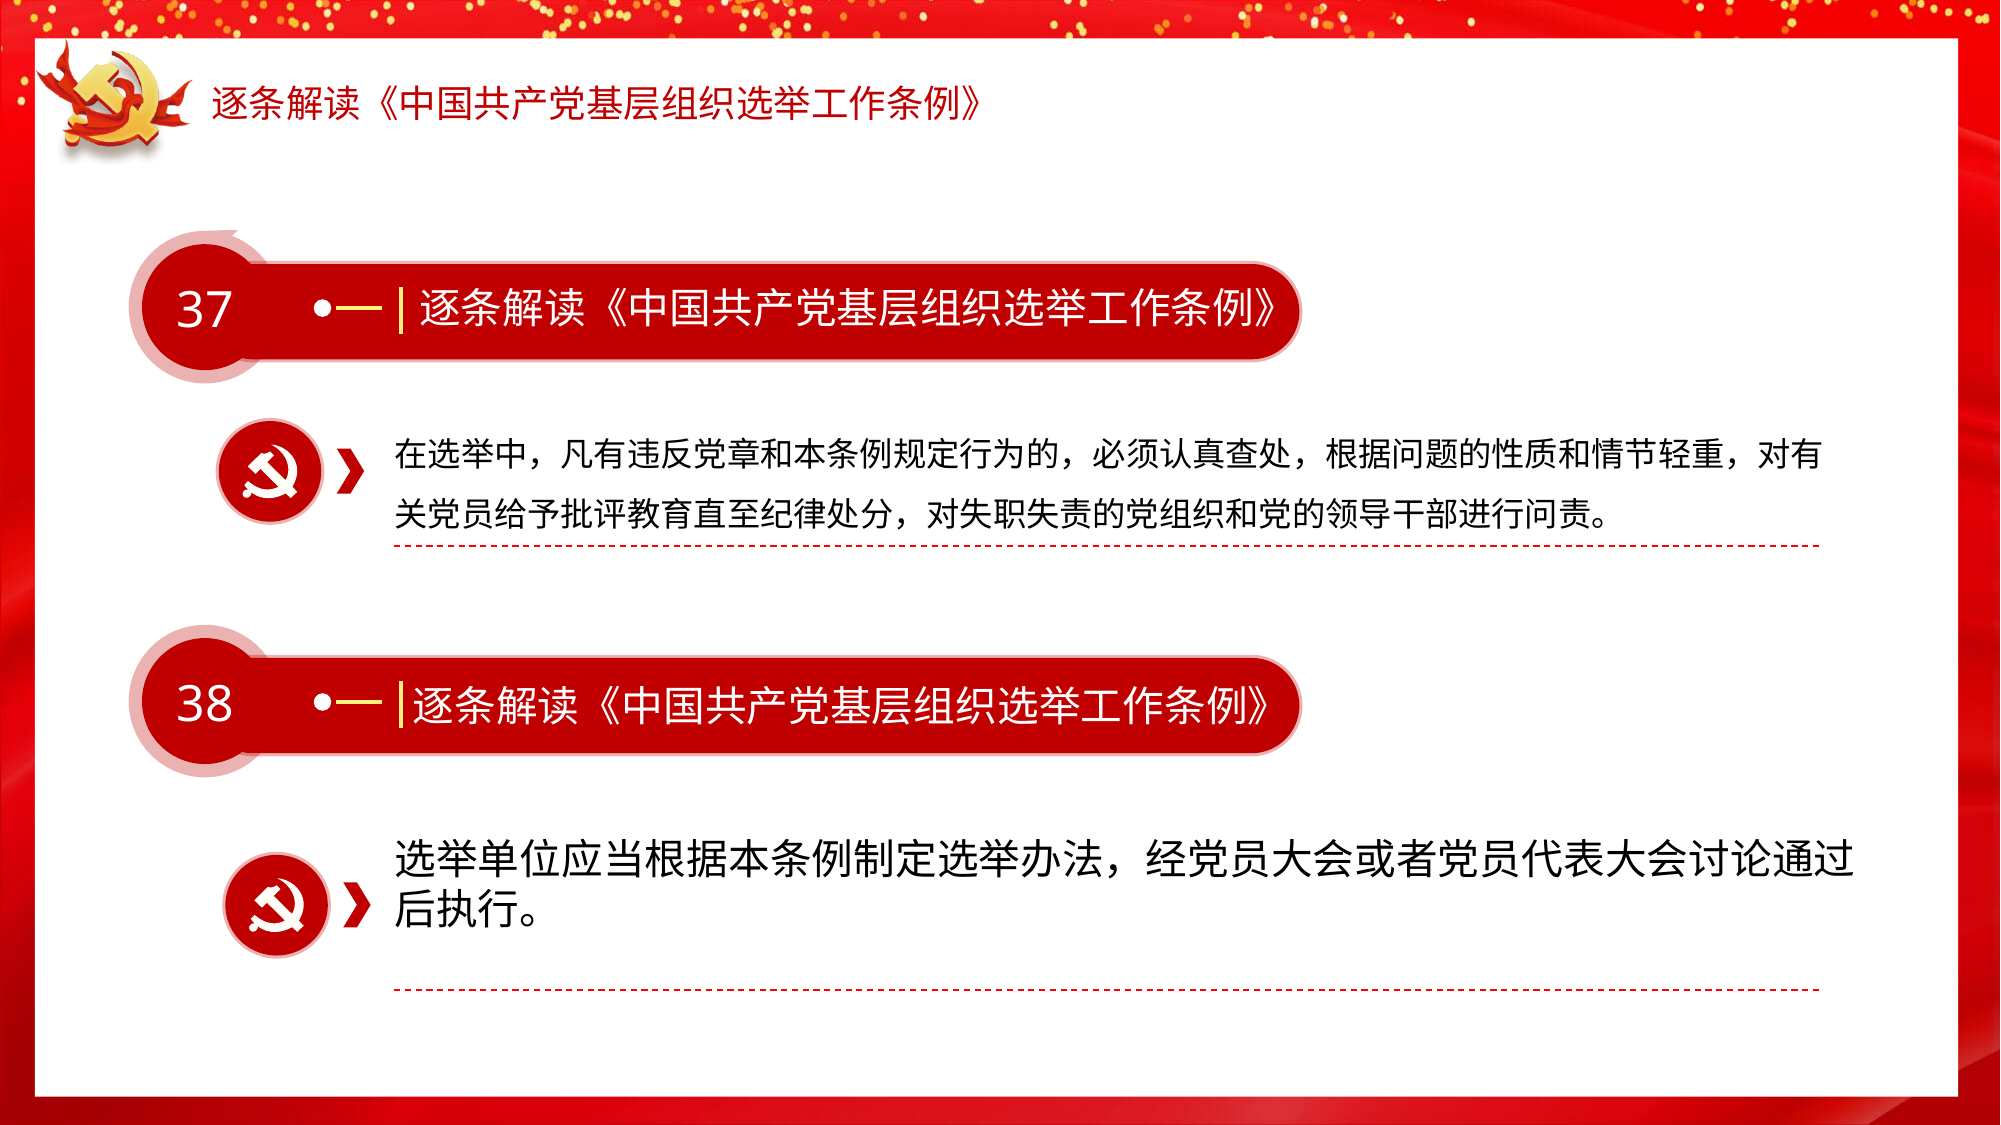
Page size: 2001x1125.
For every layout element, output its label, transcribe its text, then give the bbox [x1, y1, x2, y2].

text_box 逐条解读《中国共产党基层组织选举工作条例》 [196, 72, 1014, 132]
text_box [141, 244, 1315, 371]
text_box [141, 638, 1308, 765]
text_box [218, 421, 322, 522]
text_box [225, 854, 328, 956]
text_box [343, 882, 371, 928]
text_box 选举单位应当根据本条例制定选举办法，经党员大会或者党员代表大会讨论通过后执行。 [379, 825, 1873, 941]
picture [0, 0, 2000, 1125]
text_box 在选举中，凡有违反党章和本条例规定行为的，必须认真查处，根据问题的性质和情节轻重，对有关党员给予批评教育直至纪律处分，对失职失责的党组织和党的领导干部进行问责。 [379, 405, 1842, 541]
text_box [336, 448, 365, 494]
text_box [34, 37, 1959, 1098]
